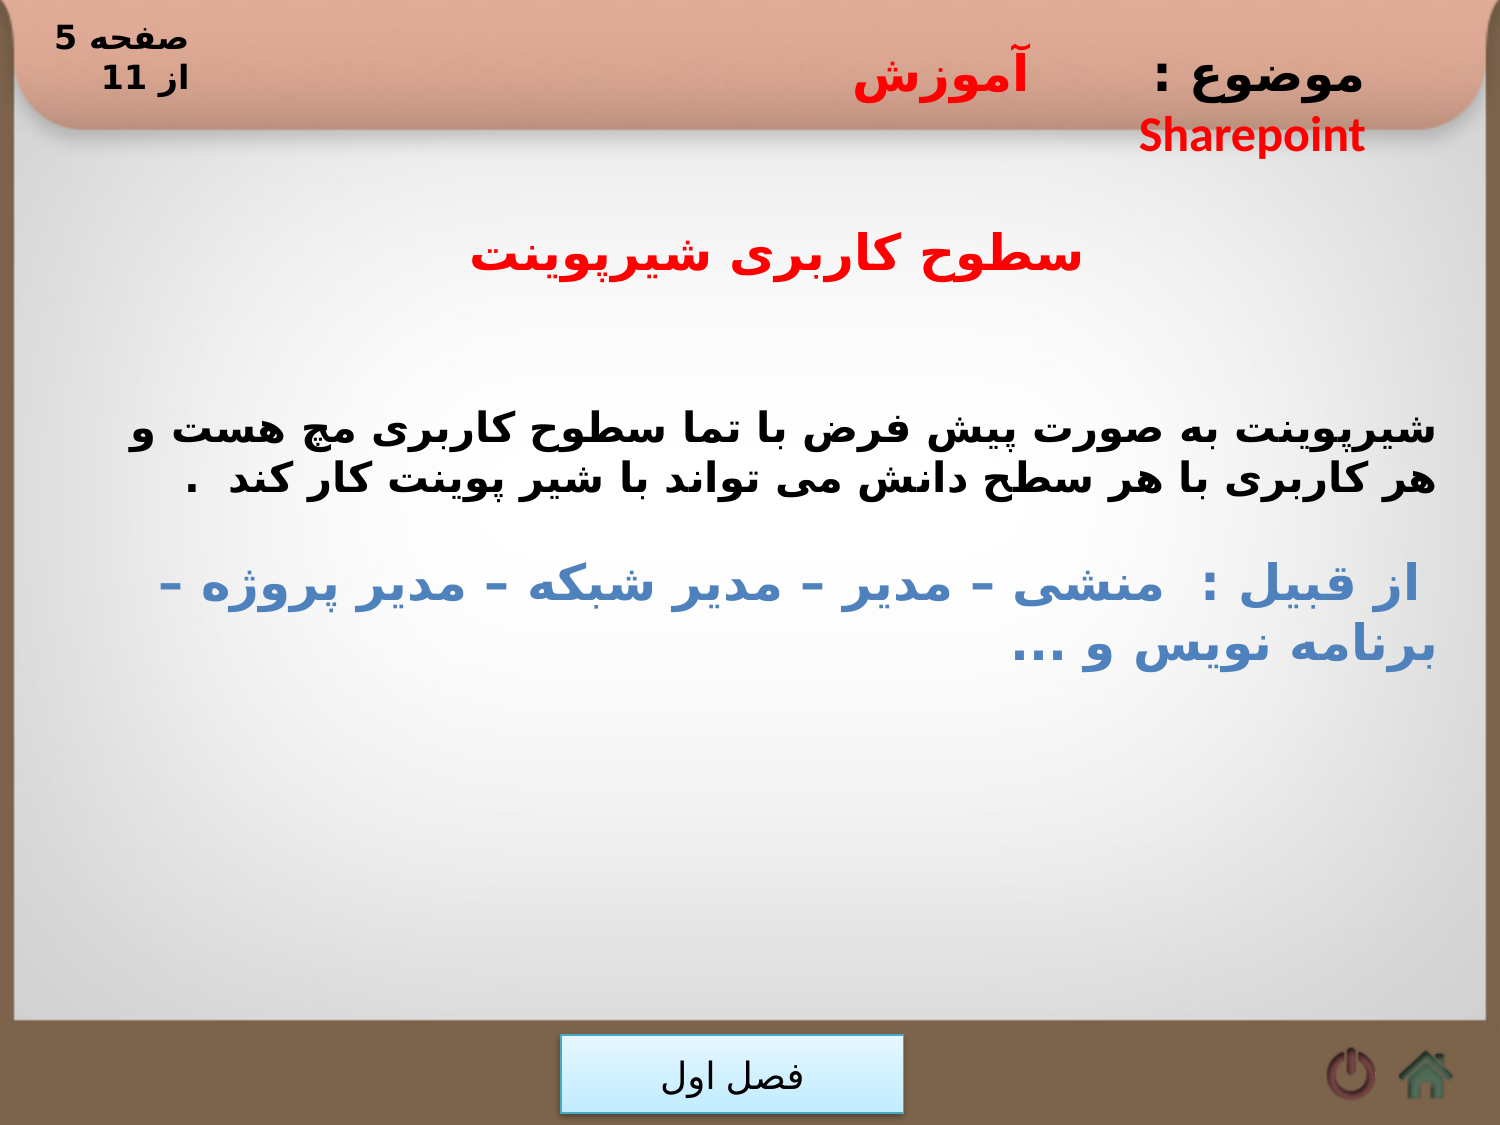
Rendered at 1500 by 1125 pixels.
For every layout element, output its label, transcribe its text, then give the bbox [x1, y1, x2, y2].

text_box فصل اول [560, 1034, 904, 1114]
text_box سطوح کاربری شیرپوینت شیرپوینت به صورت پیش فرض با تما سطوح کاربری مچ هست و هر کاربری با هر سطح دانش می تواند با شیر پوینت کار کند . از قبیل : منشی – مدیر – مدیر شبکه – مدیر پروژه – برنامه نویس و ... [100, 213, 1454, 679]
picture [0, 0, 1500, 1125]
text_box موضوع : آموزش Sharepoint [738, 34, 1381, 169]
text_box صفحه 5 از 11 [0, 9, 205, 104]
